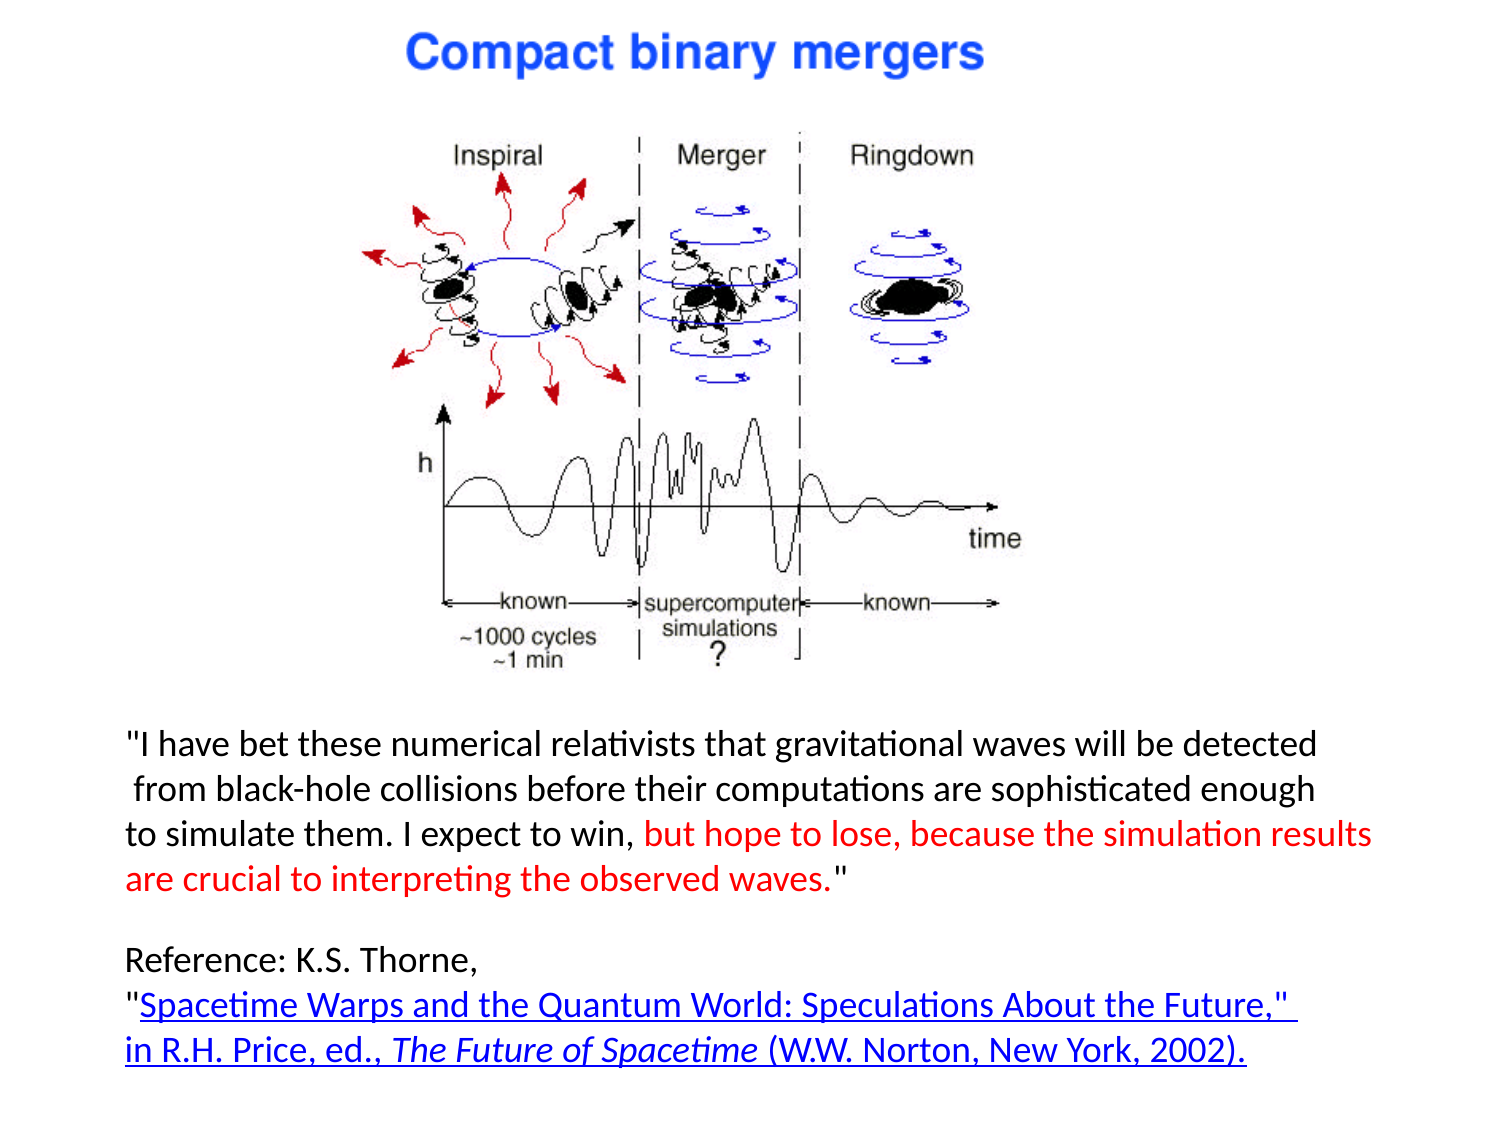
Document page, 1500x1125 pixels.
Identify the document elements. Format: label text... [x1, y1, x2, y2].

text_box "I have bet these numerical relativists that gravitational waves will be detected from black-hole collisions before their computations are sophisticated enough to simulate them. I expect to win, but hope to lose, because the simulation results are crucial to interpreting the observed waves." [110, 711, 1389, 952]
text_box Reference: K.S. Thorne, "Spacetime Warps and the Quantum World: Speculations About the Future," in R.H. Price, ed., The Future of Spacetime (W.W. Norton, New York, 2002). [109, 927, 1314, 1123]
picture [358, 18, 1068, 688]
